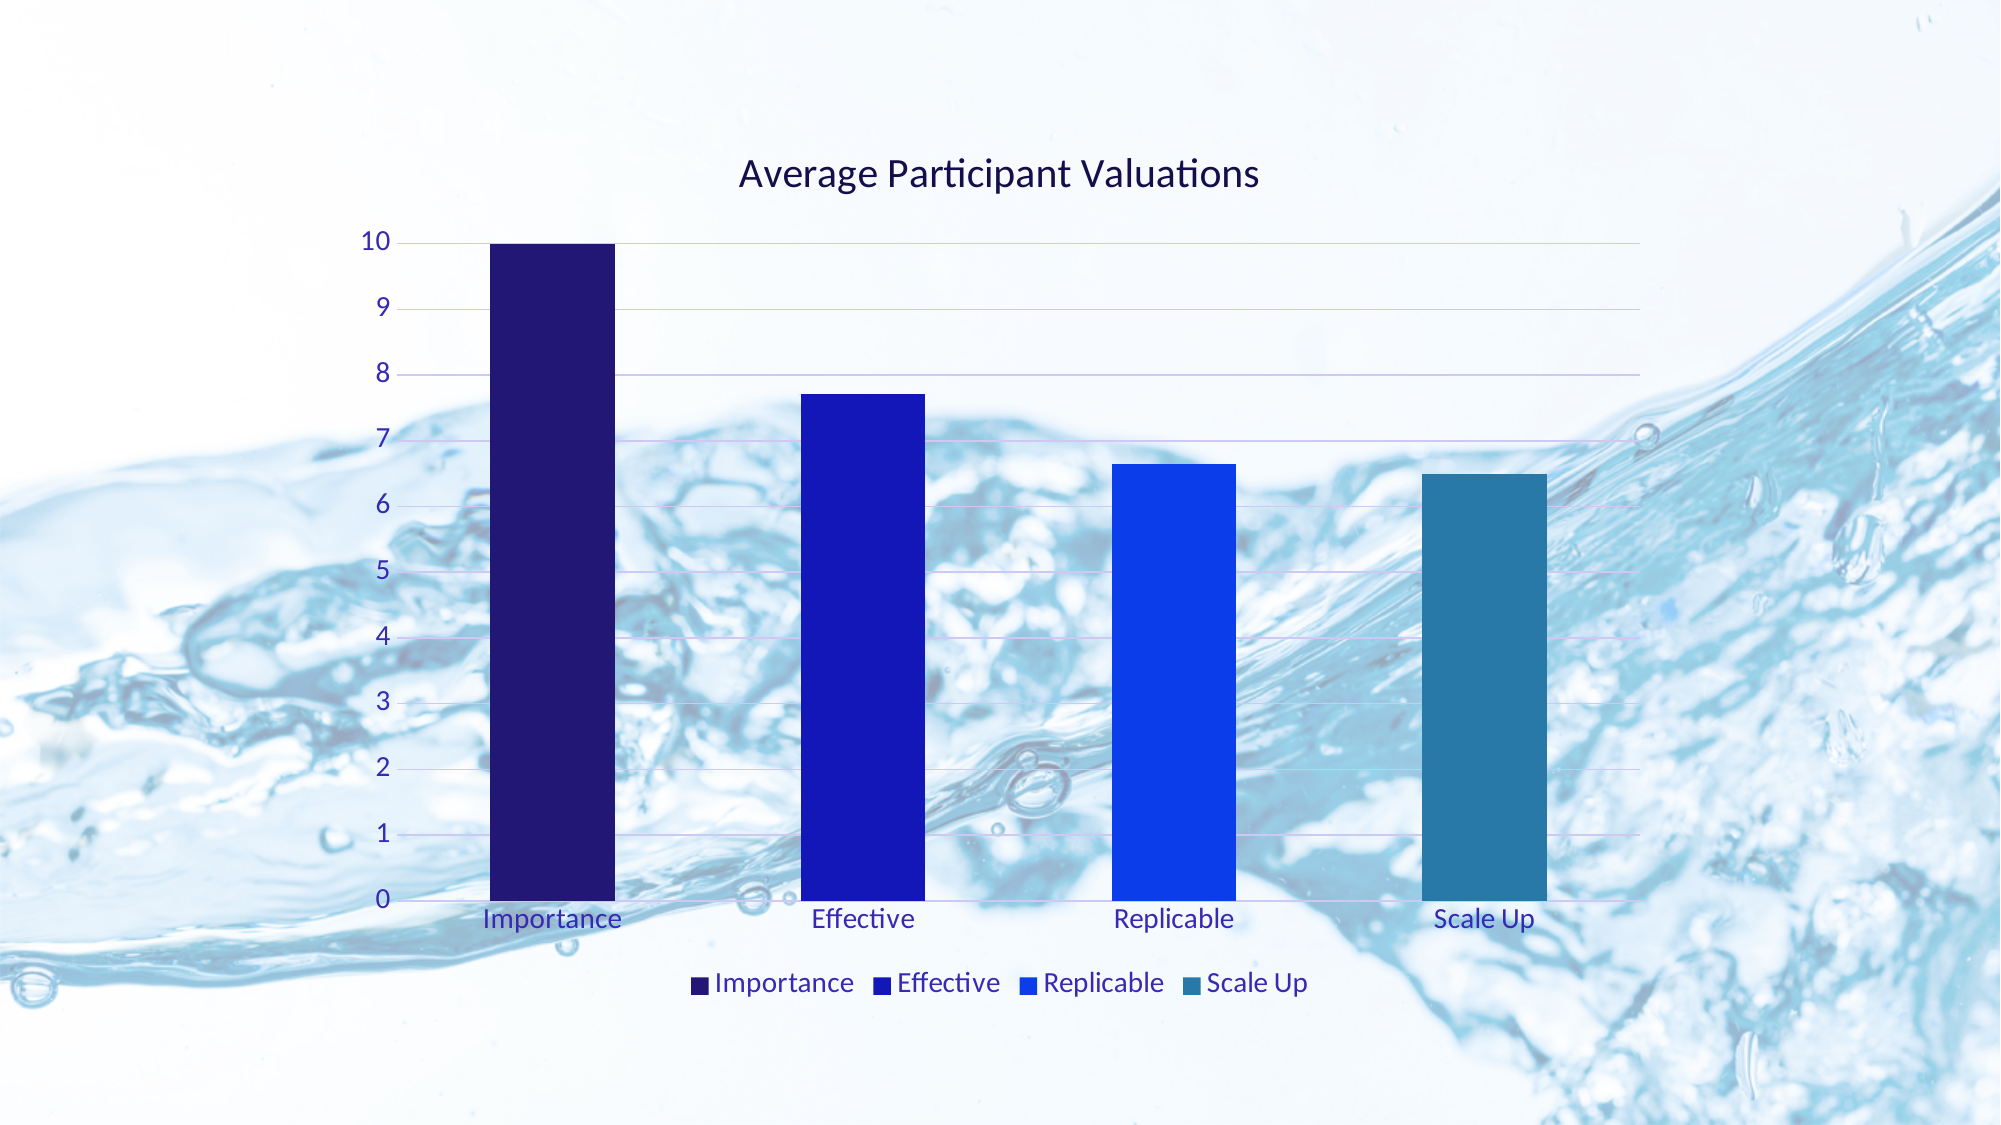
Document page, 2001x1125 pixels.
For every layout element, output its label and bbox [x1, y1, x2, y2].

chart [333, 117, 1667, 1007]
